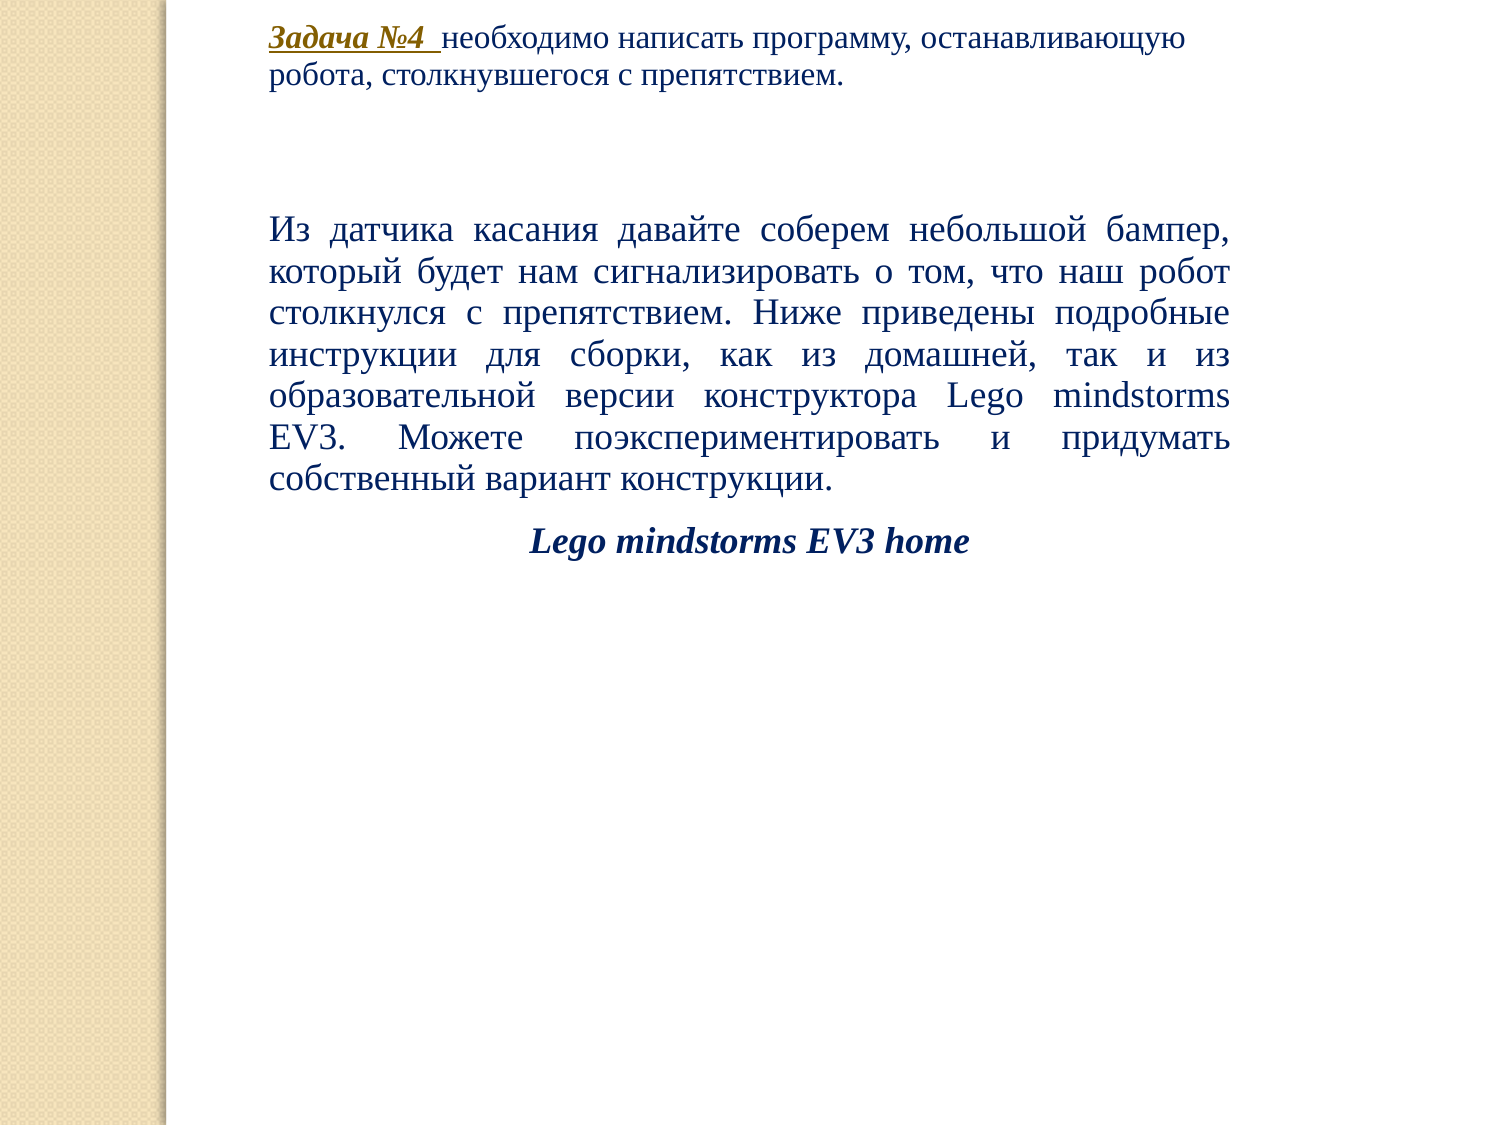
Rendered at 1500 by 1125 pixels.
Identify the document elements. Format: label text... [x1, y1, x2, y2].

table_header Из датчика касания давайте соберем небольшой бампер, который будет нам сигнализировать о том, что наш робот столкнулся с препятствием. Ниже приведены подробные инструкции для сборки, как из домашней, так и из образовательной версии конструктора Lego mindstorms EV3. Можете поэкспериментировать и придумать собственный вариант конструкции. Lego mindstorms EV3 home [250, 208, 1250, 787]
table_header Задача №4 необходимо написать программу, останавливающую робота, столкнувшегося с препятствием. [250, 19, 1250, 173]
